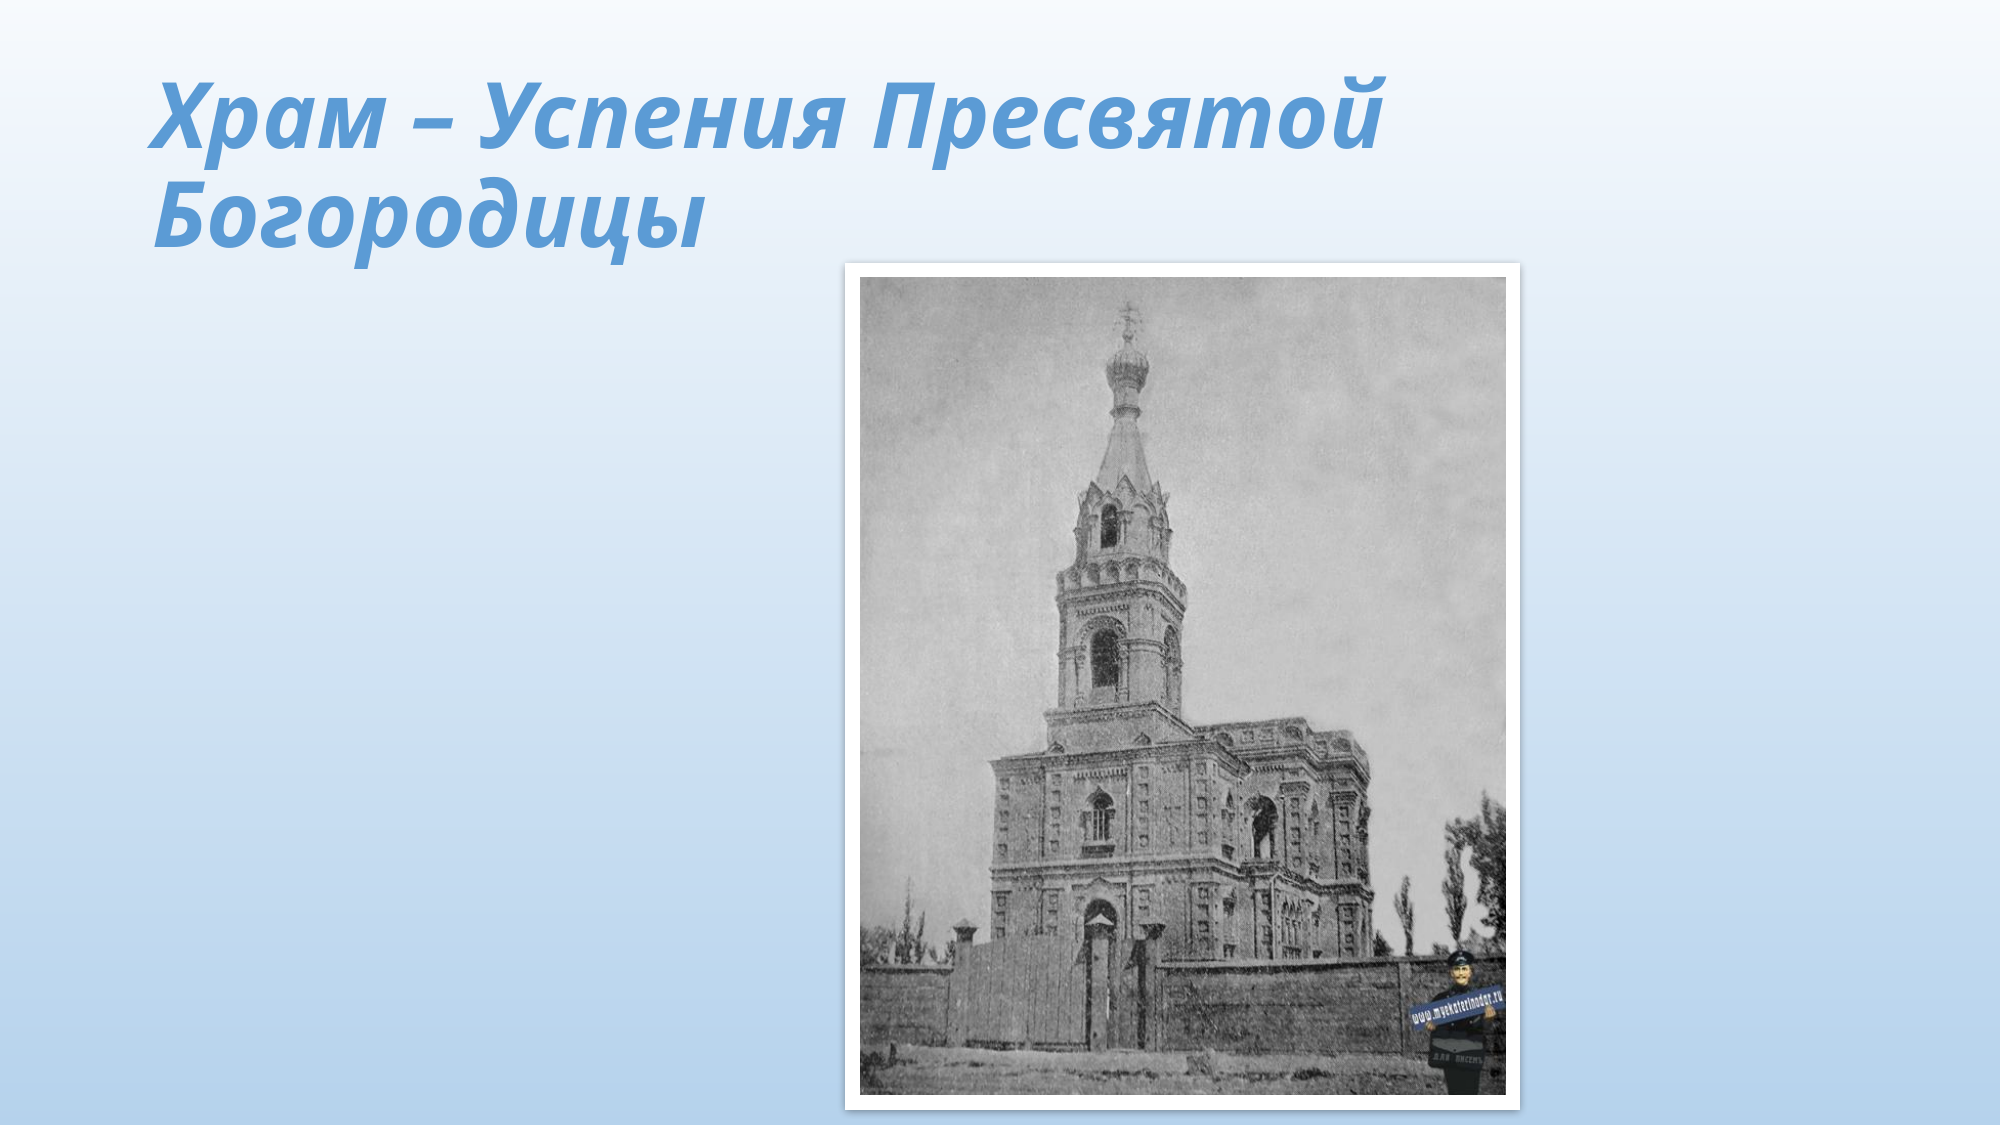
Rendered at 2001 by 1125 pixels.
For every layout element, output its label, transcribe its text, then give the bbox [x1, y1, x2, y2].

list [859, 277, 1506, 1096]
title Храм – Успения Пресвятой Богородицы [137, 59, 1863, 278]
